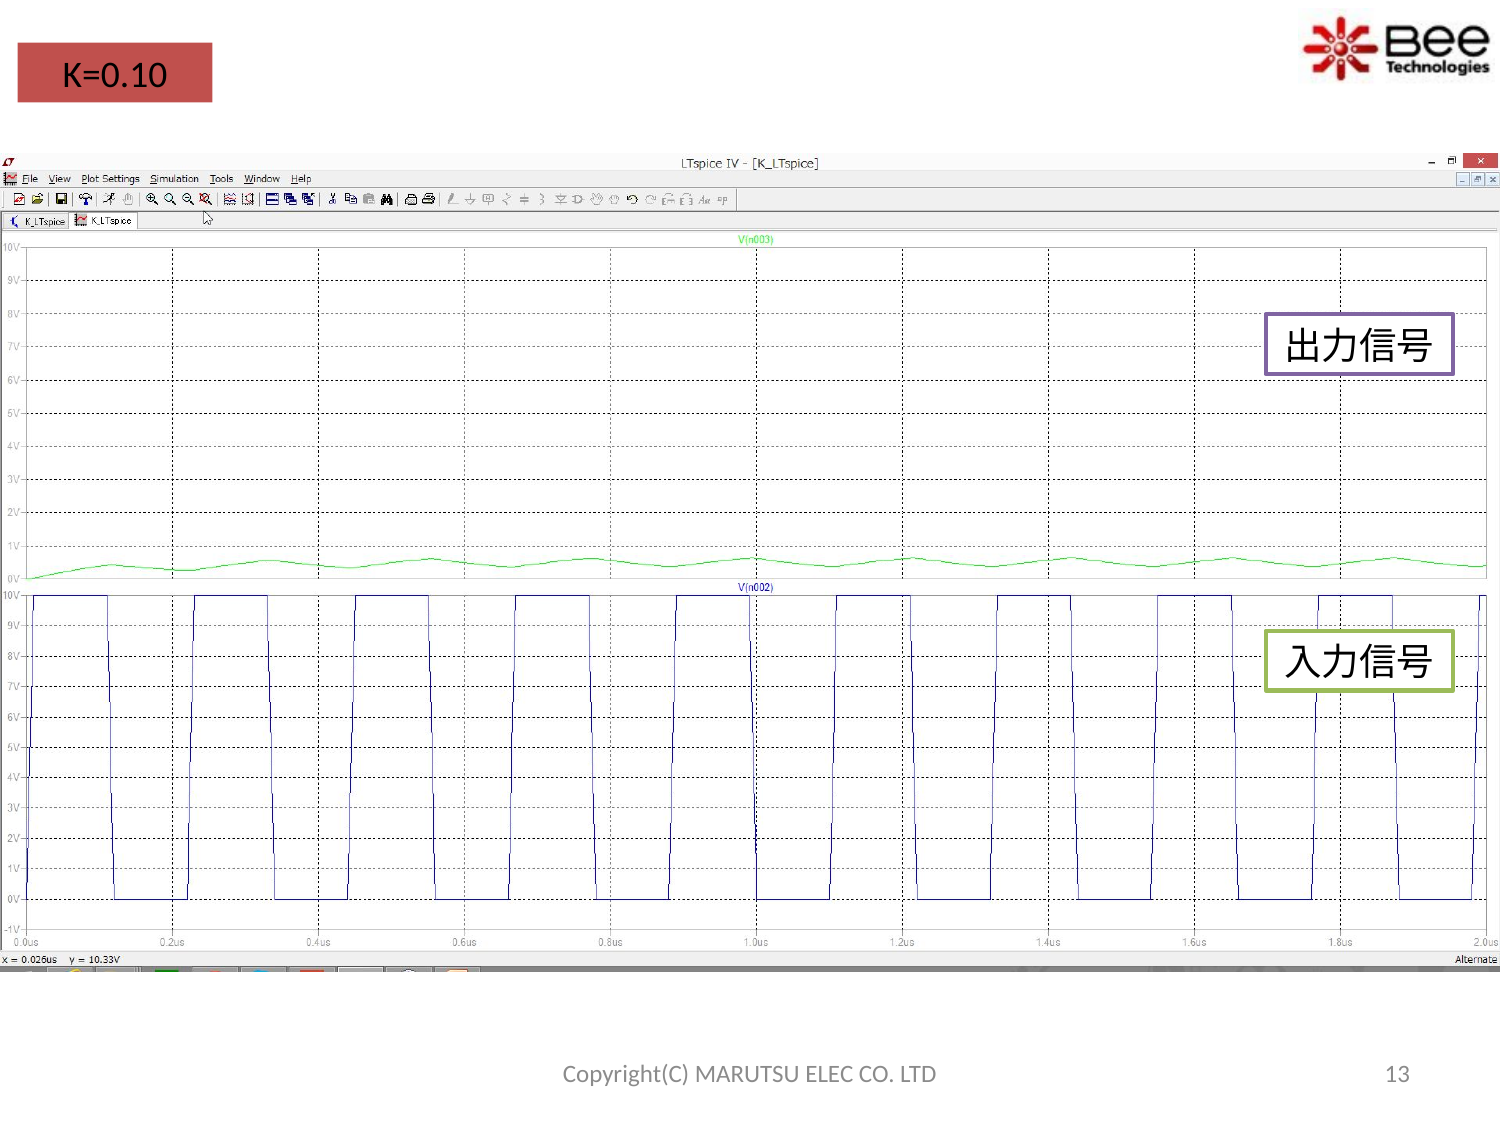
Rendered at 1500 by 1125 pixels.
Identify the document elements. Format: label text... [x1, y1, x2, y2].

picture [0, 152, 1500, 973]
picture [1298, 8, 1495, 91]
footer Copyright(C) MARUTSU ELEC CO. LTD [512, 1042, 988, 1103]
text_box K=0.10 [17, 42, 213, 103]
slide_number 13 [1074, 1042, 1425, 1103]
